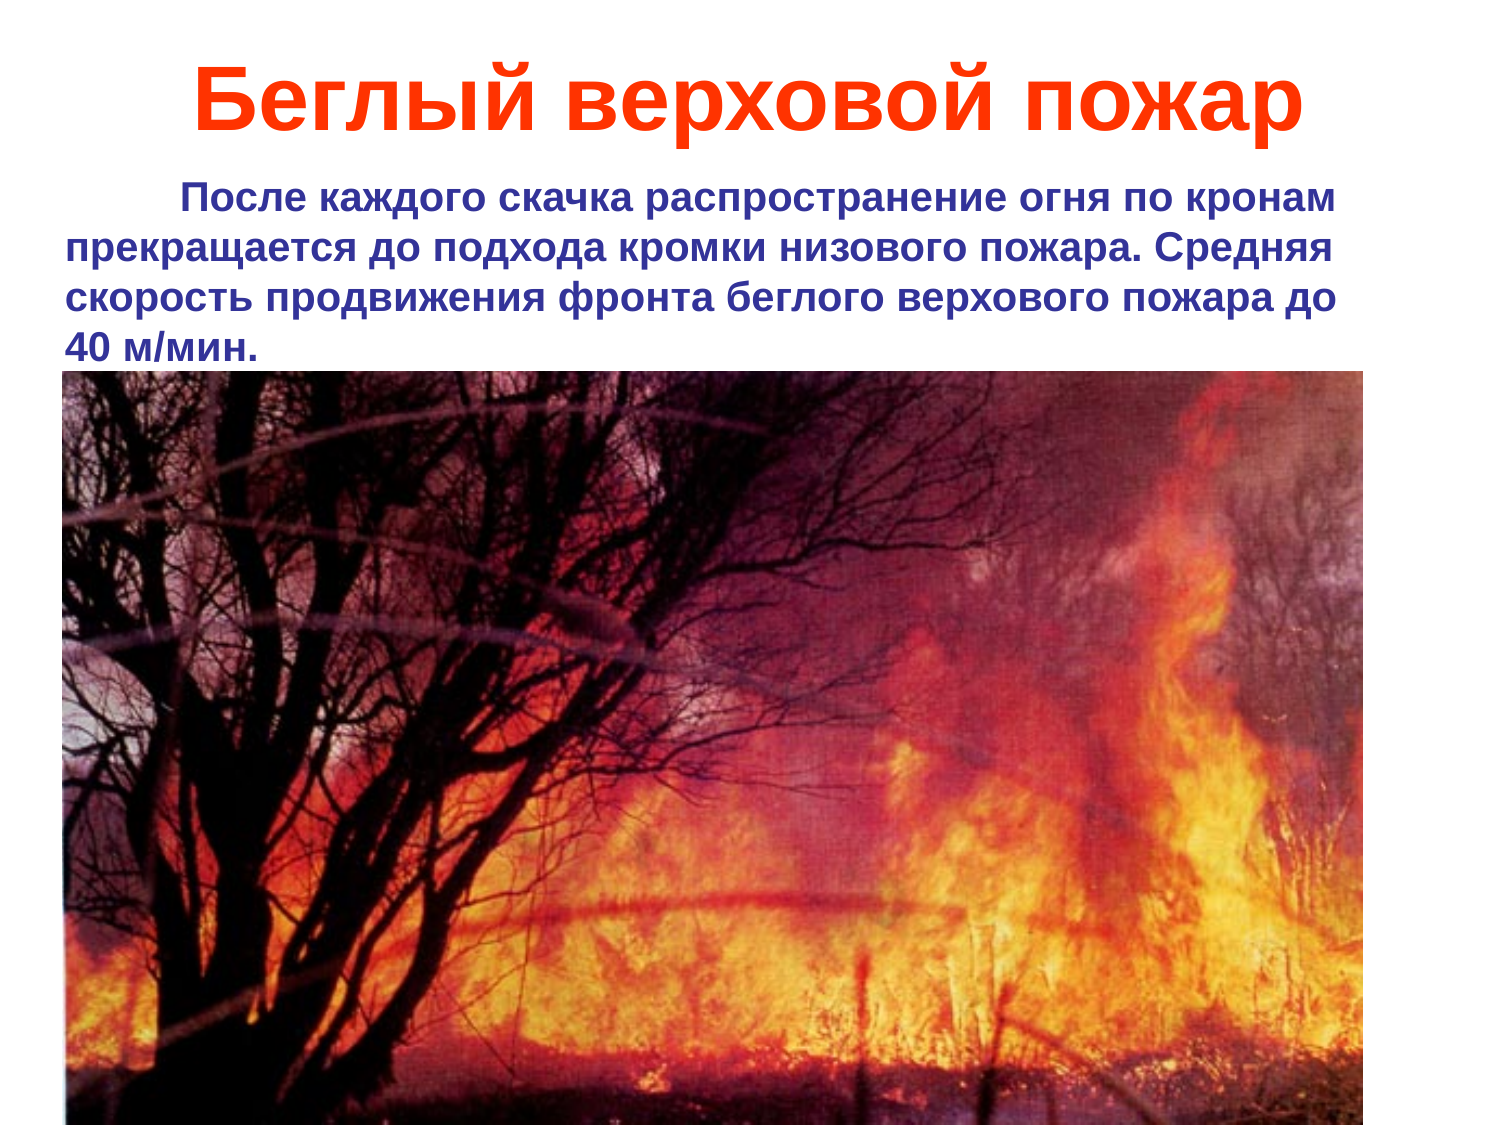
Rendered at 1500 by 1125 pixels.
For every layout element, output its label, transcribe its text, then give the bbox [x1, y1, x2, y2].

text_box После каждого скачка распространение огня по кронам прекращается до подхода кромки низового пожара. Средняя скорость продвижения фронта беглого верхового пожара до 40 м/мин. [50, 162, 1428, 378]
picture [62, 370, 1363, 1125]
title Беглый верховой пожар [74, 0, 1426, 162]
